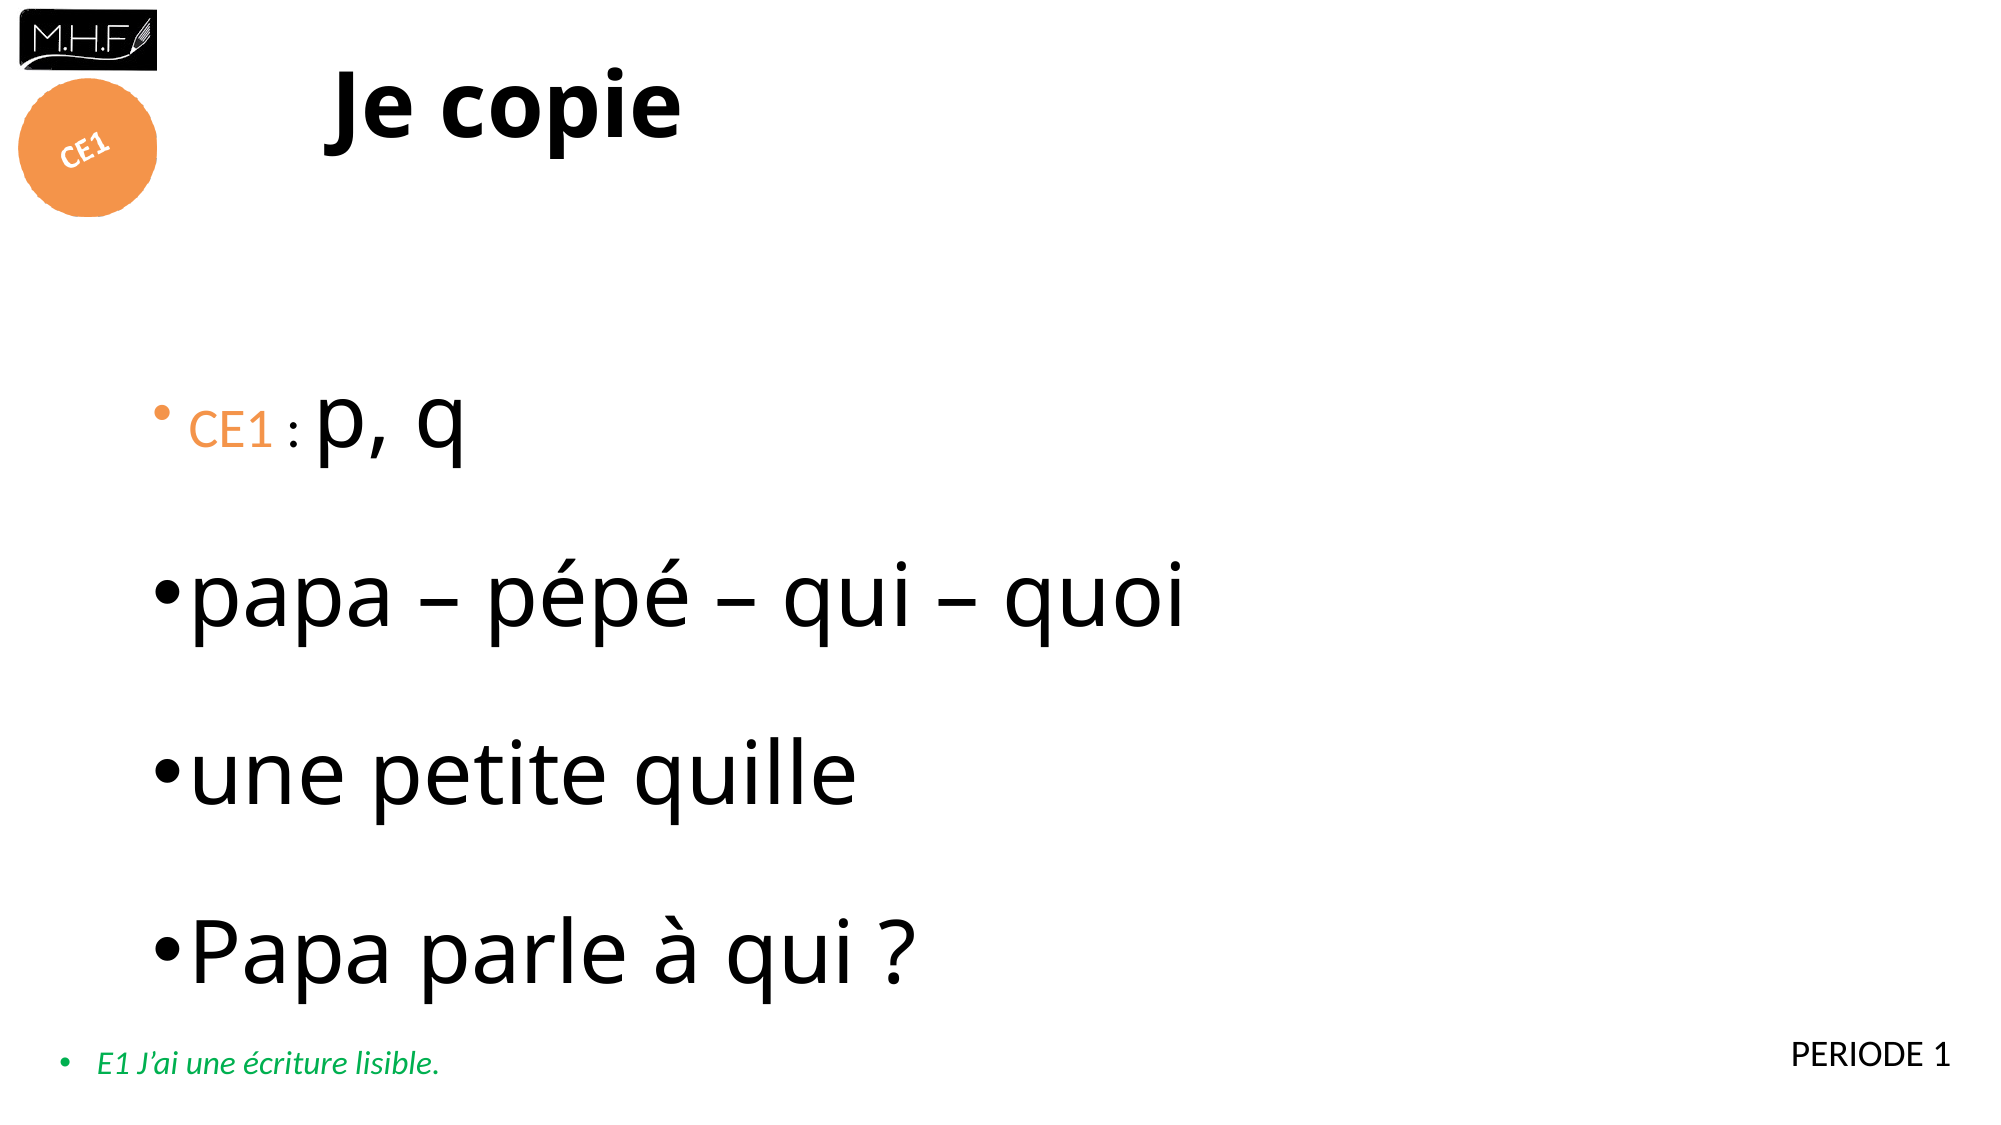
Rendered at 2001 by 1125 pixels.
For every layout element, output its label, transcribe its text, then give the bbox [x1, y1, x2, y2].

list CE1 : p, q papa – pépé – qui – quoi une petite quille Papa parle à qui ? [137, 299, 1863, 1014]
picture [18, 78, 157, 218]
text_box PERIODE 1 [1362, 1021, 1967, 1082]
title Je copie [316, 0, 1863, 218]
picture [16, 7, 157, 74]
text_box E1 J’ai une écriture lisible. [44, 1038, 1346, 1092]
